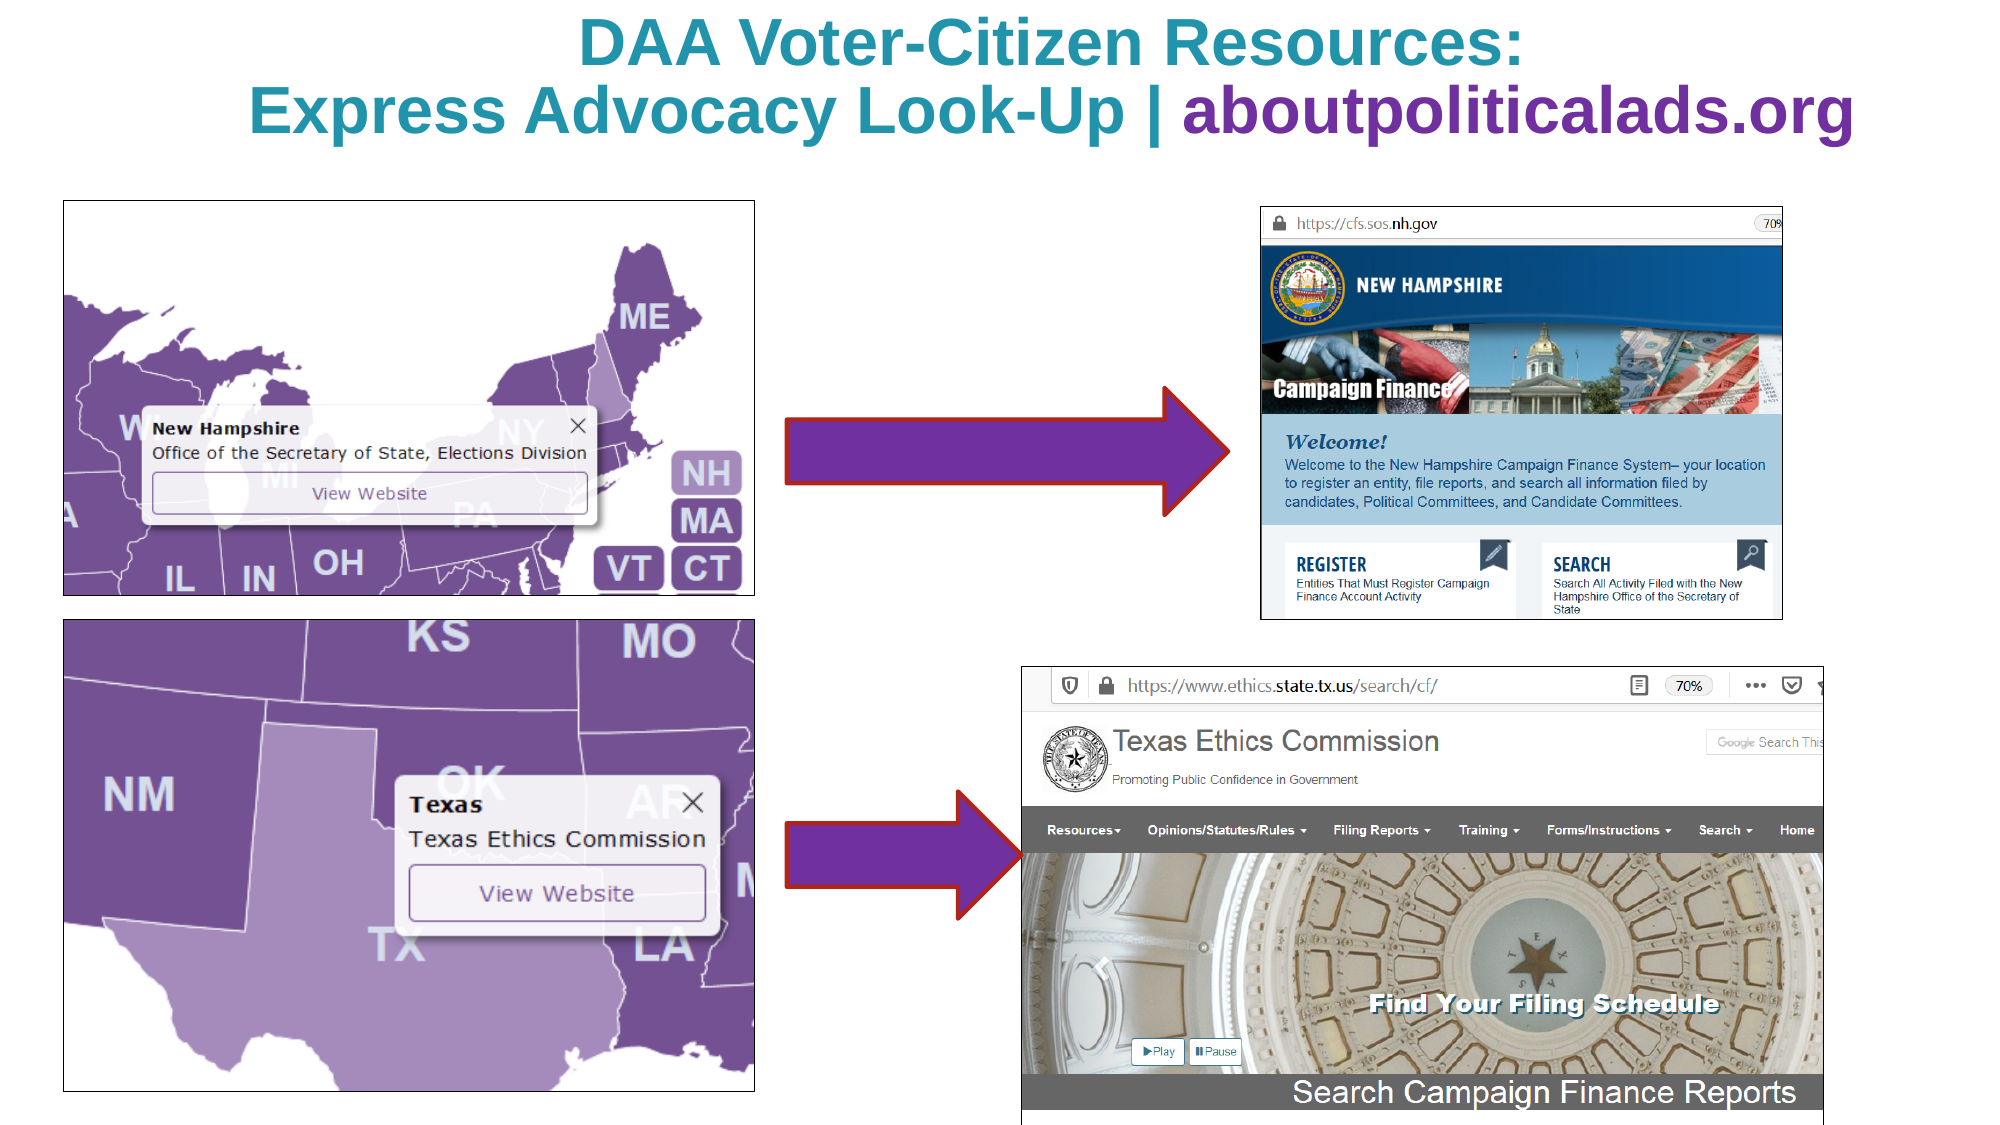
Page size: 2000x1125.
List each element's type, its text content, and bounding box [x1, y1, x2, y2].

picture [1021, 666, 1823, 1125]
title DAA Voter-Citizen Resources: Express Advocacy Look-Up | aboutpoliticalads.org [166, 56, 1939, 155]
text_box [784, 789, 1016, 921]
picture [63, 618, 755, 1092]
text_box [784, 385, 1231, 518]
picture [1260, 206, 1782, 620]
picture [63, 200, 755, 596]
